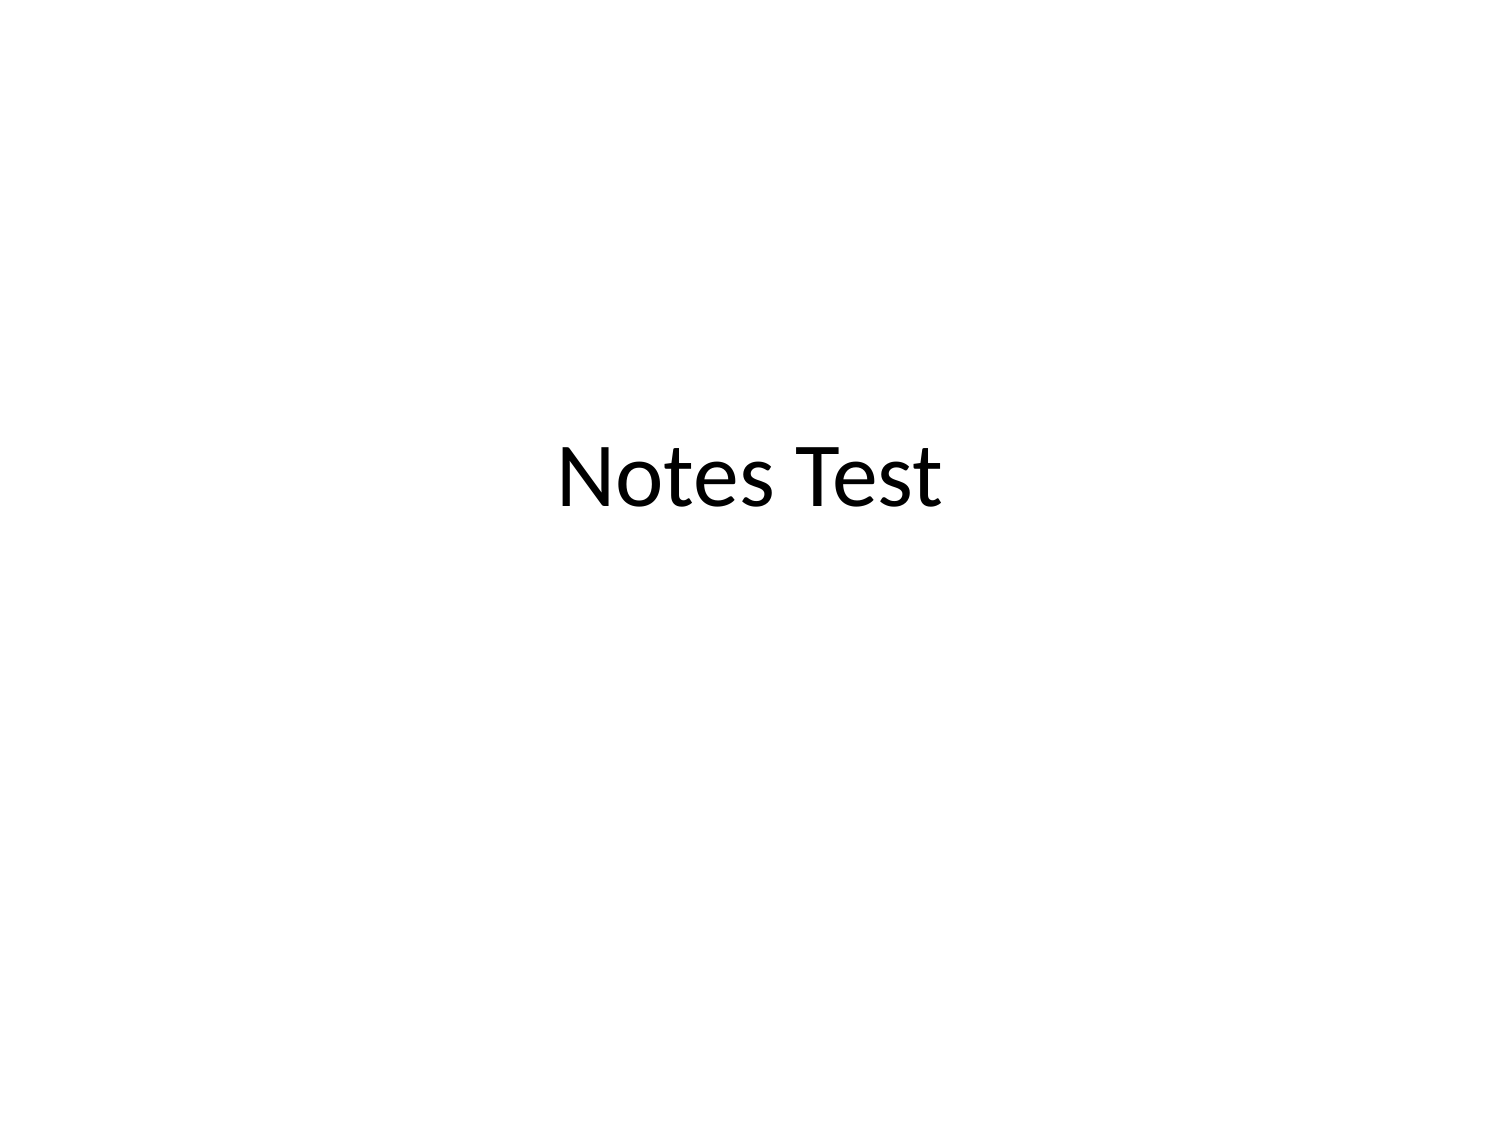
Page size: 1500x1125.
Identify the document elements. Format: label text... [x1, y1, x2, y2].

title Notes Test [112, 349, 1388, 591]
